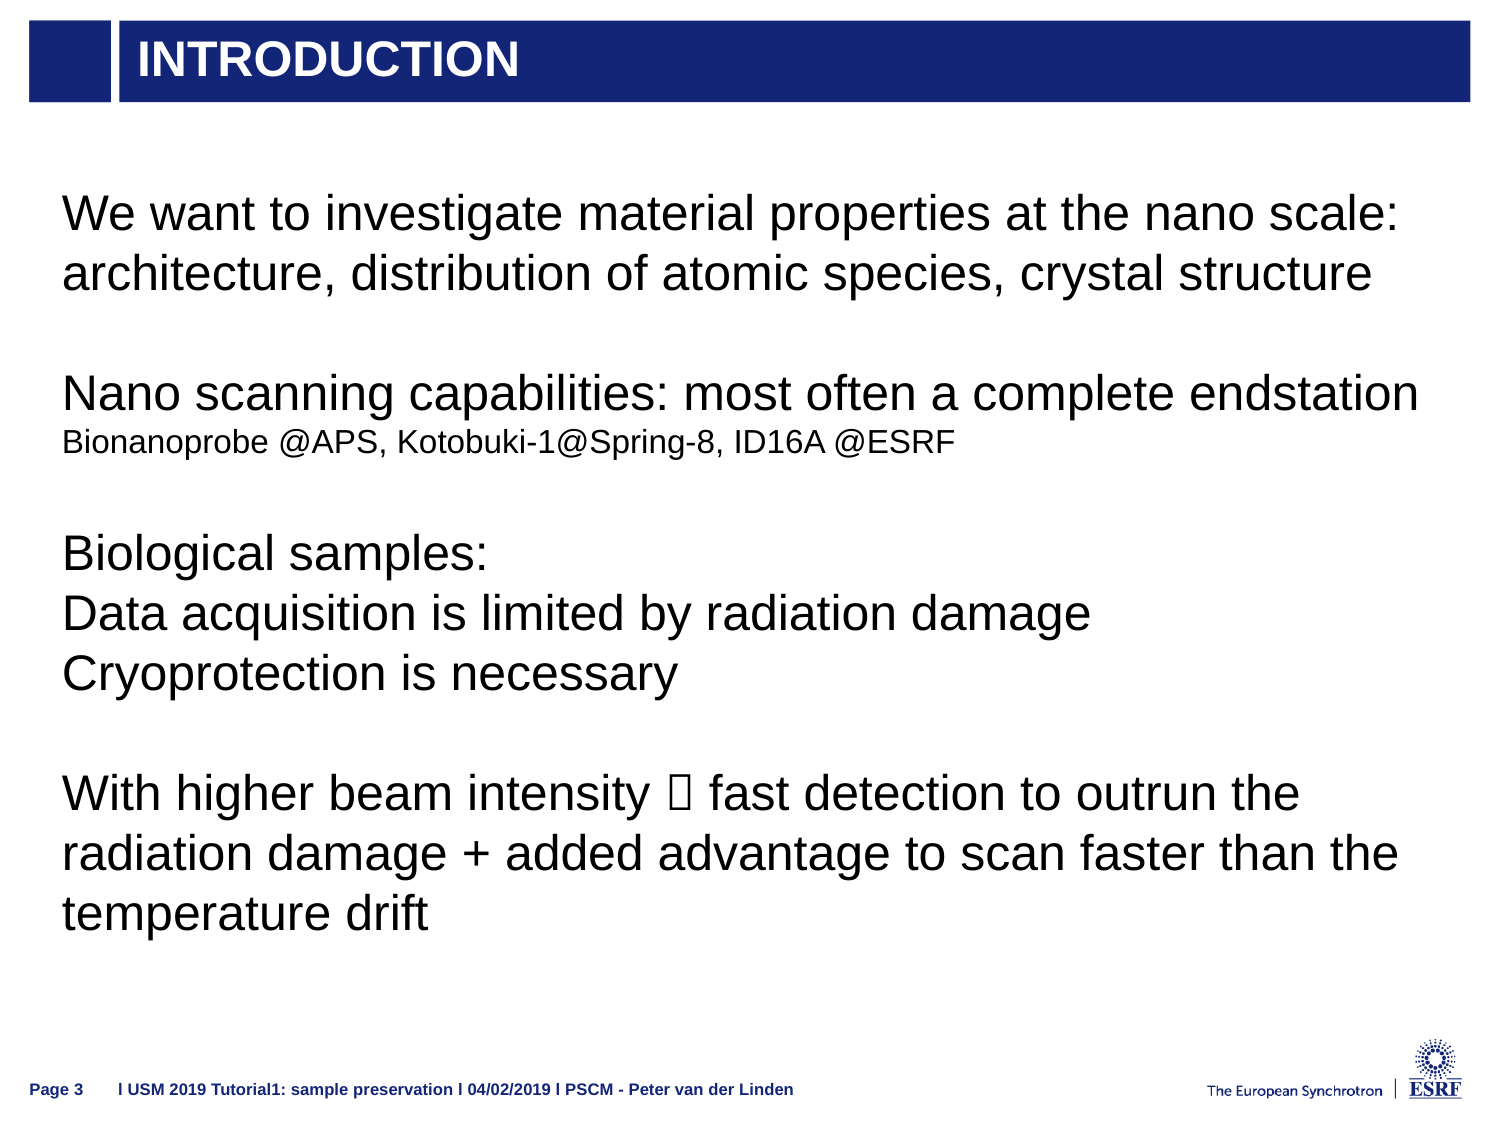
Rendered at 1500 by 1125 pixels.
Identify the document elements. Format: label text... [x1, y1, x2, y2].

title Introduction [119, 20, 1471, 103]
picture [1175, 1018, 1500, 1125]
slide_number Page 3 [29, 1063, 98, 1099]
footer l USM 2019 Tutorial1: sample preservation l 04/02/2019 l PSCM - Peter van der Linden [118, 1063, 1122, 1099]
text_box We want to investigate material properties at the nano scale: architecture, distribution of atomic species, crystal structure Nano scanning capabilities: most often a complete endstation Bionanoprobe @APS, Kotobuki-1@Spring-8, ID16A @ESRF Biological samples: Data acquisition is limited by radiation damage Cryoprotection is necessary With higher beam intensity  fast detection to outrun the radiation damage + added advantage to scan faster than the temperature drift [47, 172, 1477, 948]
